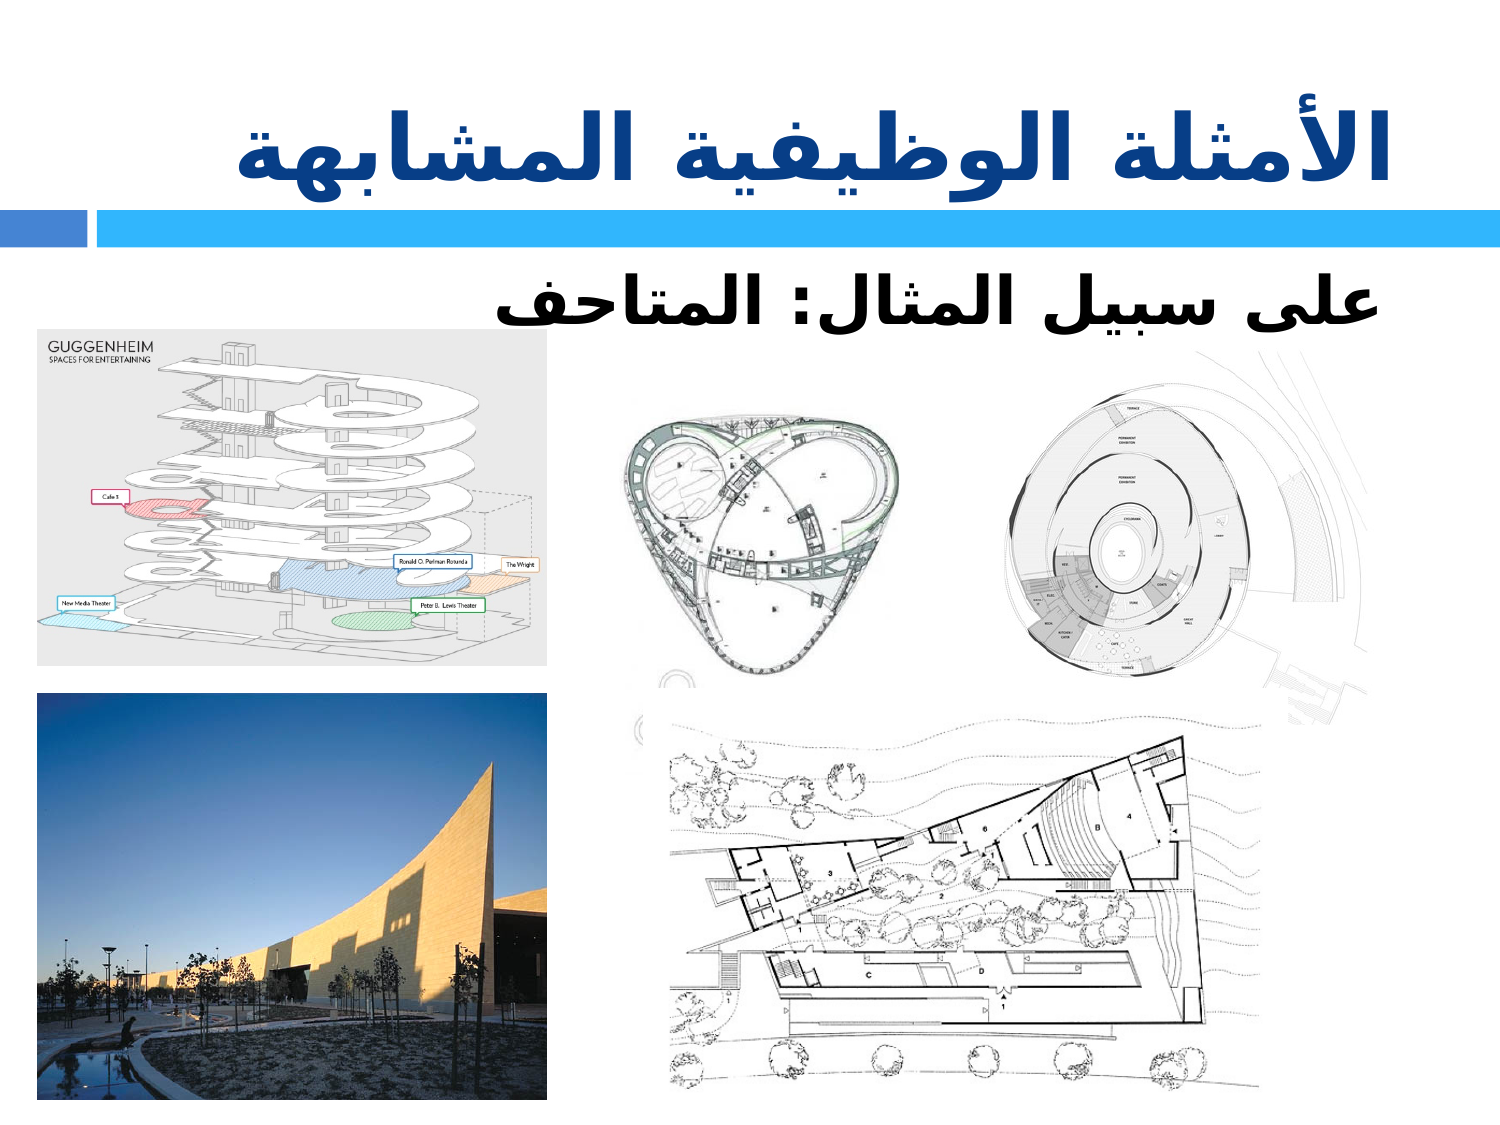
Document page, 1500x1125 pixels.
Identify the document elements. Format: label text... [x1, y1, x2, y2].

picture [612, 348, 1404, 1118]
picture [37, 329, 547, 667]
title الأمثلة الوظيفية المشابهة [75, 62, 1413, 225]
list على سبيل المثال: المتاحف [164, 249, 1400, 438]
picture [37, 693, 547, 1101]
